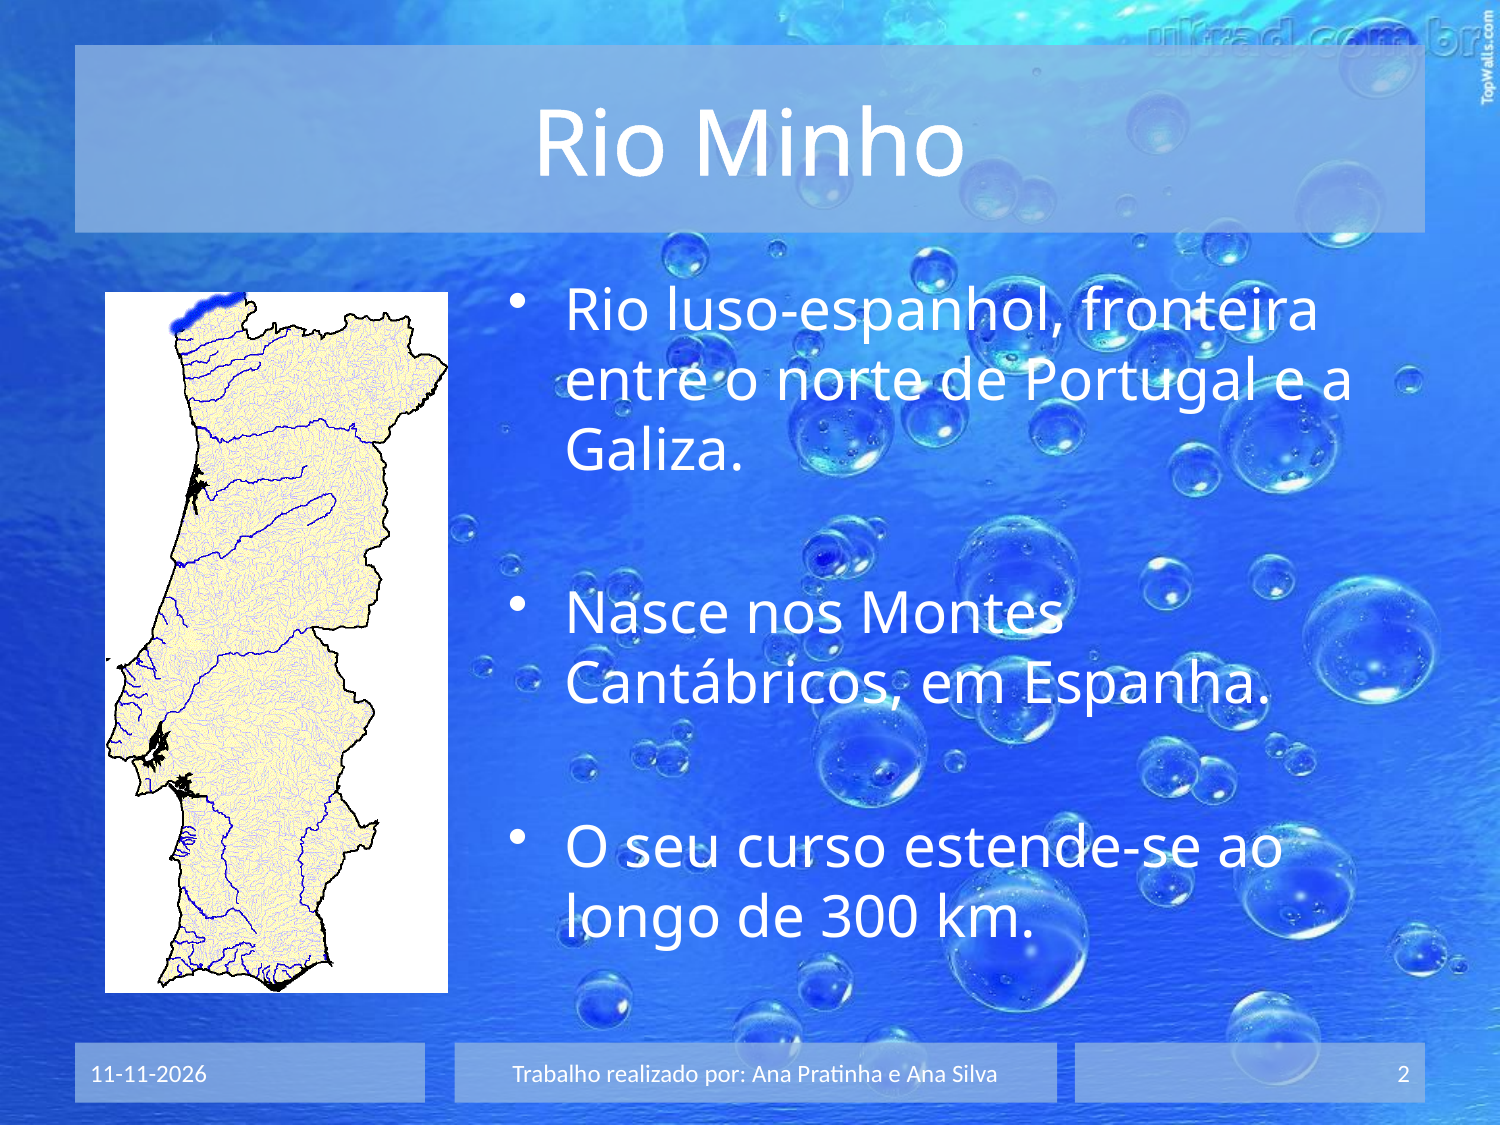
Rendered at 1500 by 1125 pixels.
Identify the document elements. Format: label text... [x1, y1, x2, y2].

text_box Rio luso-espanhol, fronteira entre o norte de Portugal e a Galiza. Nasce nos Montes Cantábricos, em Espanha. O seu curso estende-se ao longo de 300 km. [492, 264, 1404, 707]
picture [0, 0, 1500, 1125]
slide_number 2 [1074, 1042, 1425, 1103]
title Rio Minho [75, 45, 1425, 233]
footer Trabalho realizado por: Ana Pratinha e Ana Silva [454, 1042, 1058, 1103]
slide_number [75, 1042, 425, 1103]
